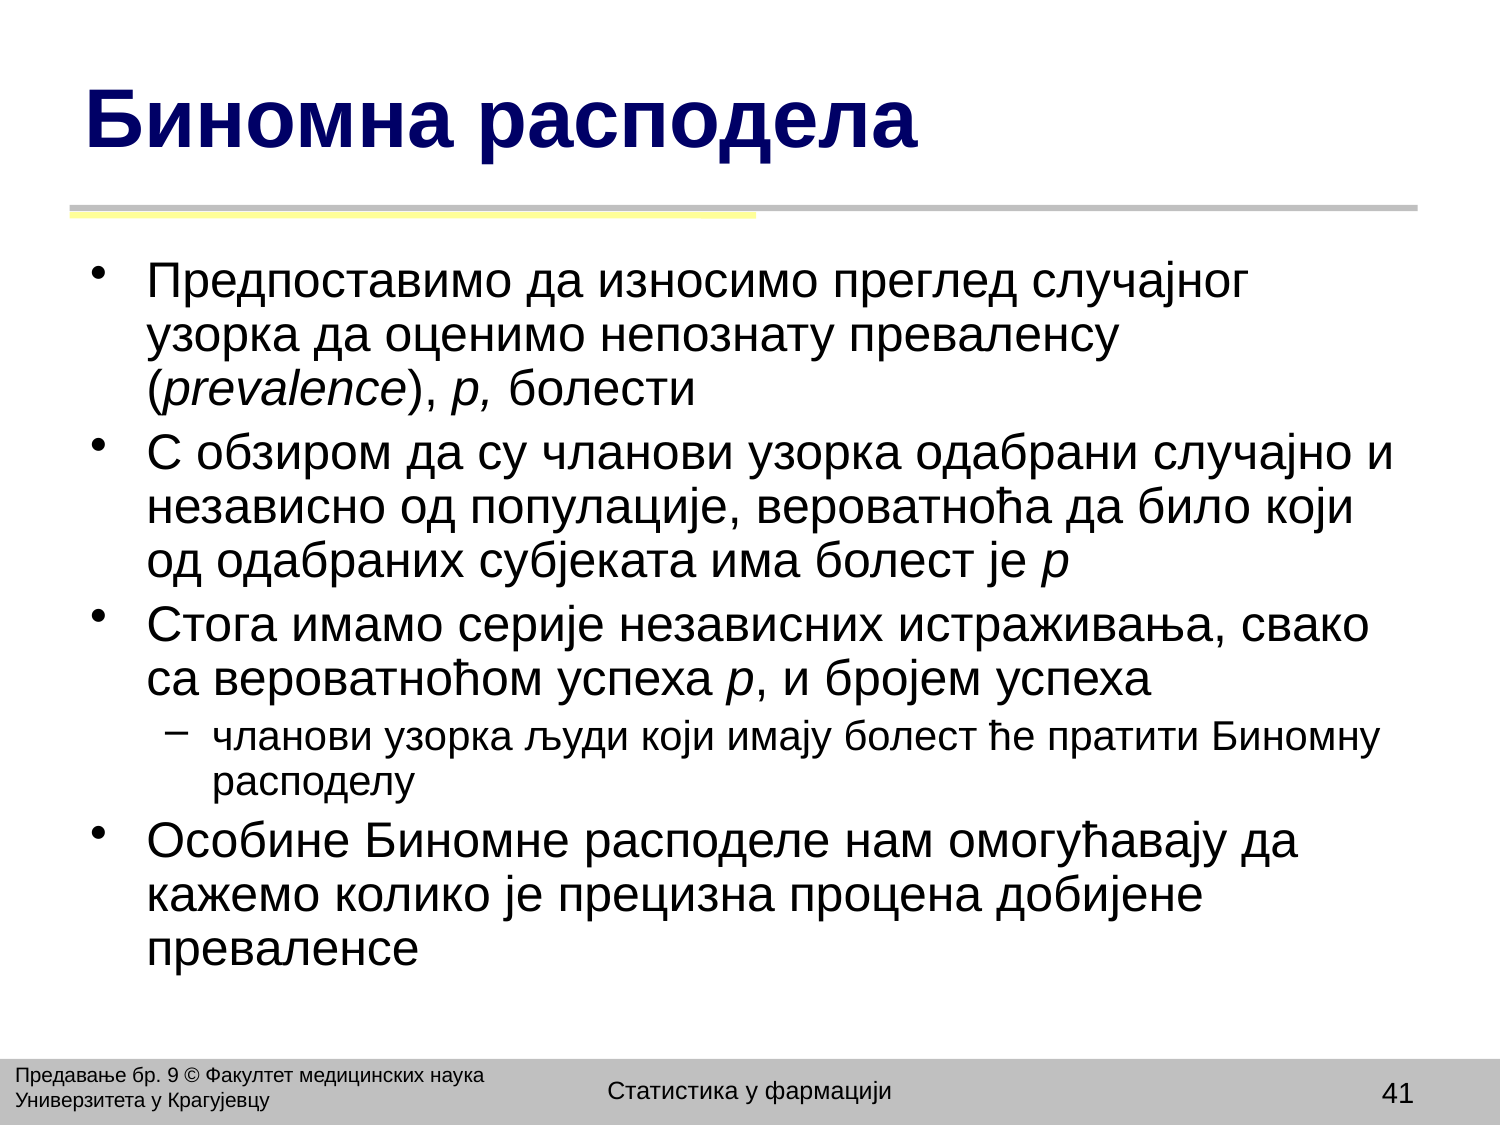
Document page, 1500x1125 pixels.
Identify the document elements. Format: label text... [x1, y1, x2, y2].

slide_number Предавање бр. 9 © Факултет медицинских наука Универзитета у Крагујевцу [0, 1053, 609, 1108]
title Биномна расподела [69, 19, 1426, 208]
slide_number 41 [1079, 1066, 1430, 1125]
footer Статистика у фармацији [512, 1066, 988, 1125]
list Предпоставимо да износимо преглед случајног узорка да оценимо непознату преваленсу (prevalence), p, болести С обзиром да су чланови узорка одабрани случајно и независно од популације, вероватноћа да било који од одабраних субјеката има болест је p Стога имамо серије независних истраживања, свако са вероватноћом успеха p, и бројем успеха чланови узорка људи који имају болест ће пратити Биномну расподелу Особине Биномне расподеле нам омогућавају да кажемо колико је прецизна процена добијене преваленсе [74, 246, 1426, 1023]
